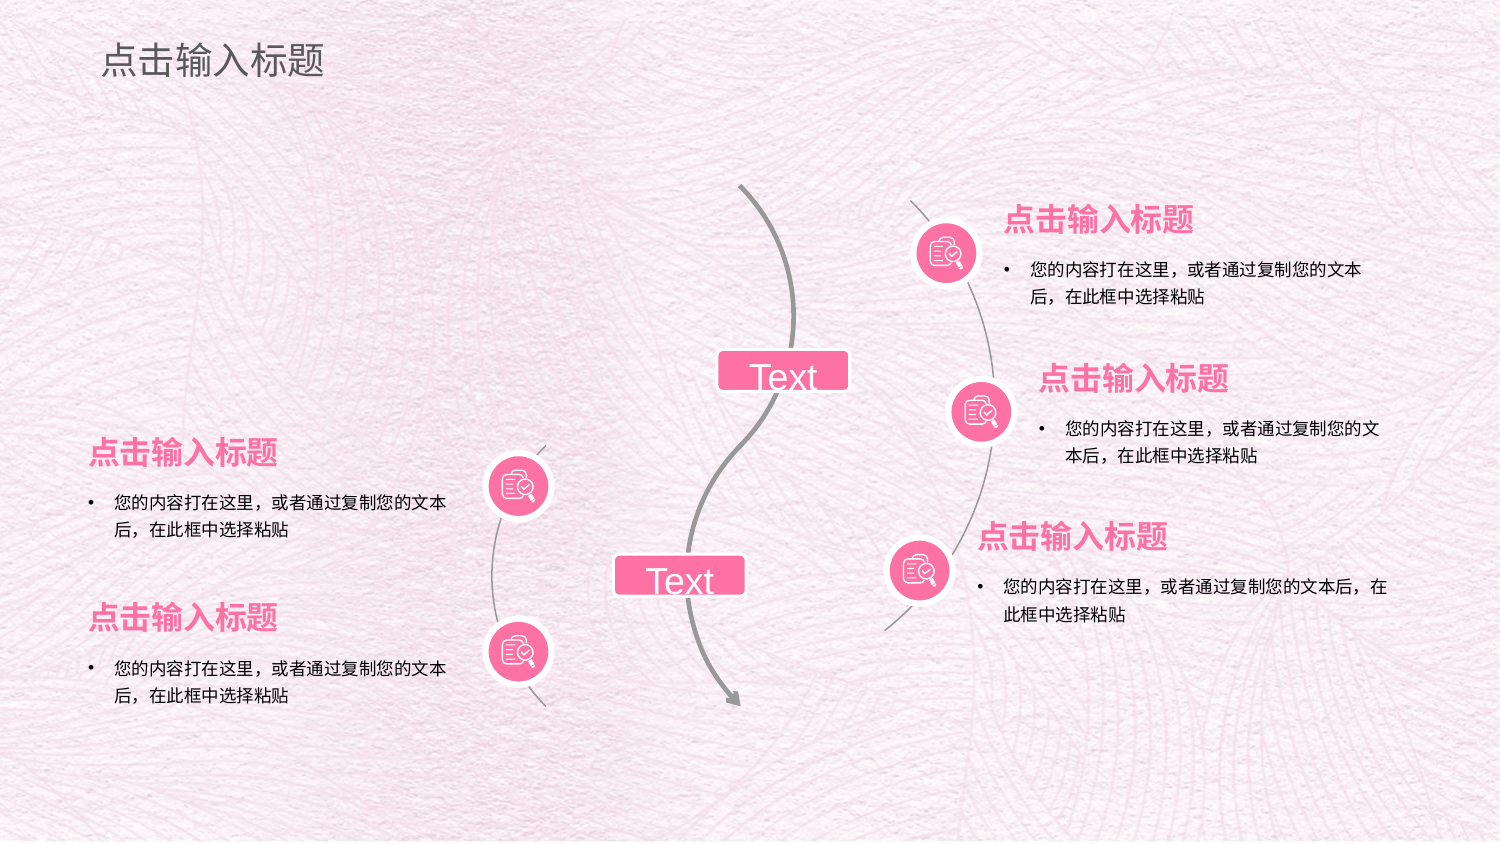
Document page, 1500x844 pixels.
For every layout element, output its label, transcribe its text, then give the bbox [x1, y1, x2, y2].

text_box 点击输入标题 [100, 28, 450, 91]
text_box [913, 191, 1408, 316]
picture [0, 0, 1500, 844]
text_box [424, 131, 1056, 761]
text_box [73, 424, 552, 549]
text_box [948, 350, 1408, 475]
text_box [886, 509, 1409, 633]
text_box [73, 590, 552, 714]
